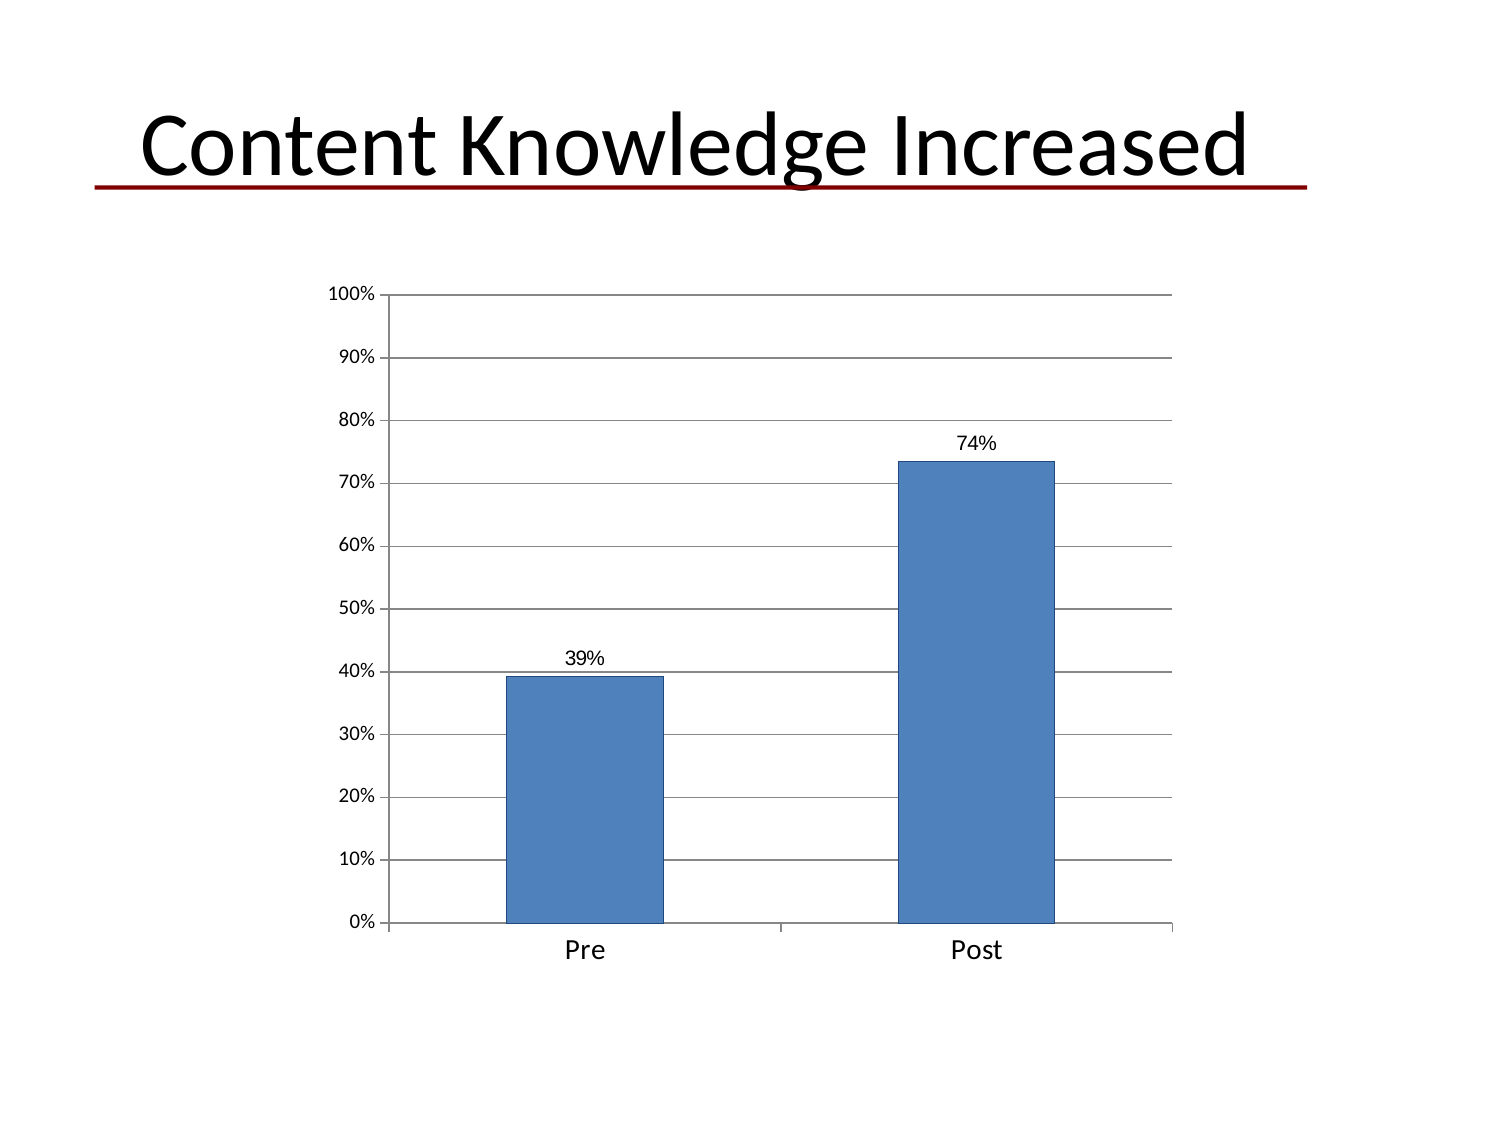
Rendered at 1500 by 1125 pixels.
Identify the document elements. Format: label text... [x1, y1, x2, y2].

title Content Knowledge Increased [0, 45, 1350, 233]
chart [309, 270, 1191, 982]
